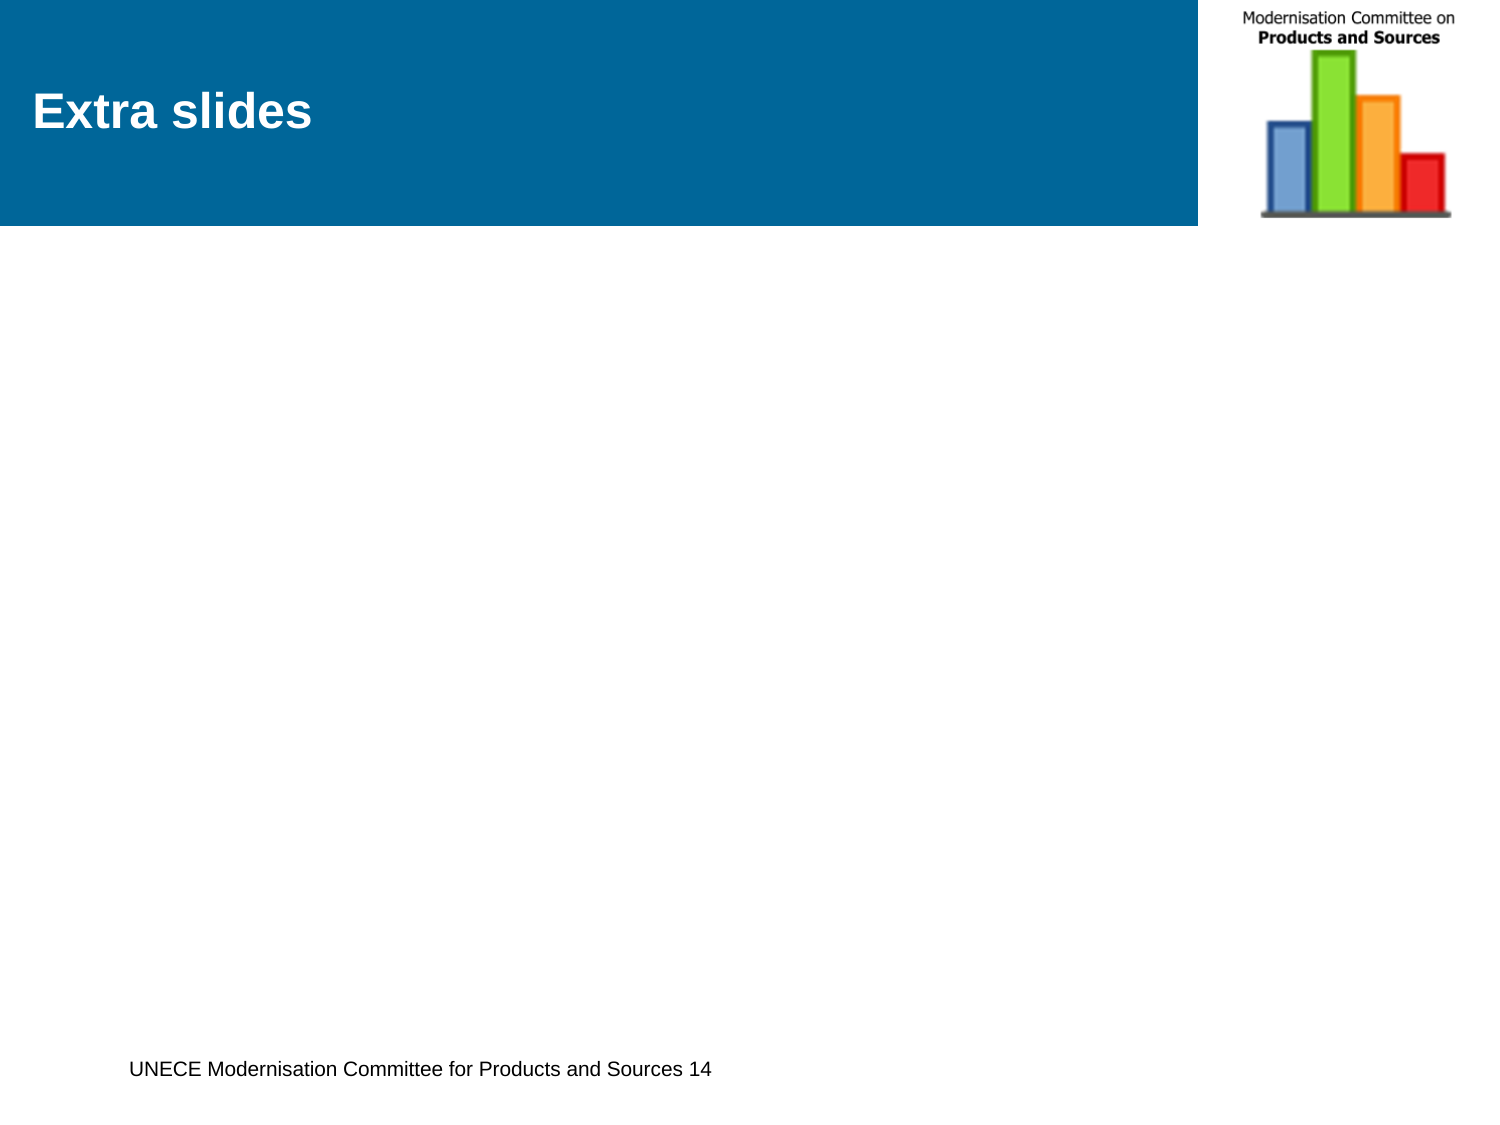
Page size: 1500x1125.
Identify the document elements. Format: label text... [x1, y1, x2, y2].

picture [1199, 0, 1500, 227]
slide_number UNECE Modernisation Committee for Products and Sources 14 [113, 1040, 1443, 1089]
title Extra slides [16, 14, 1178, 203]
